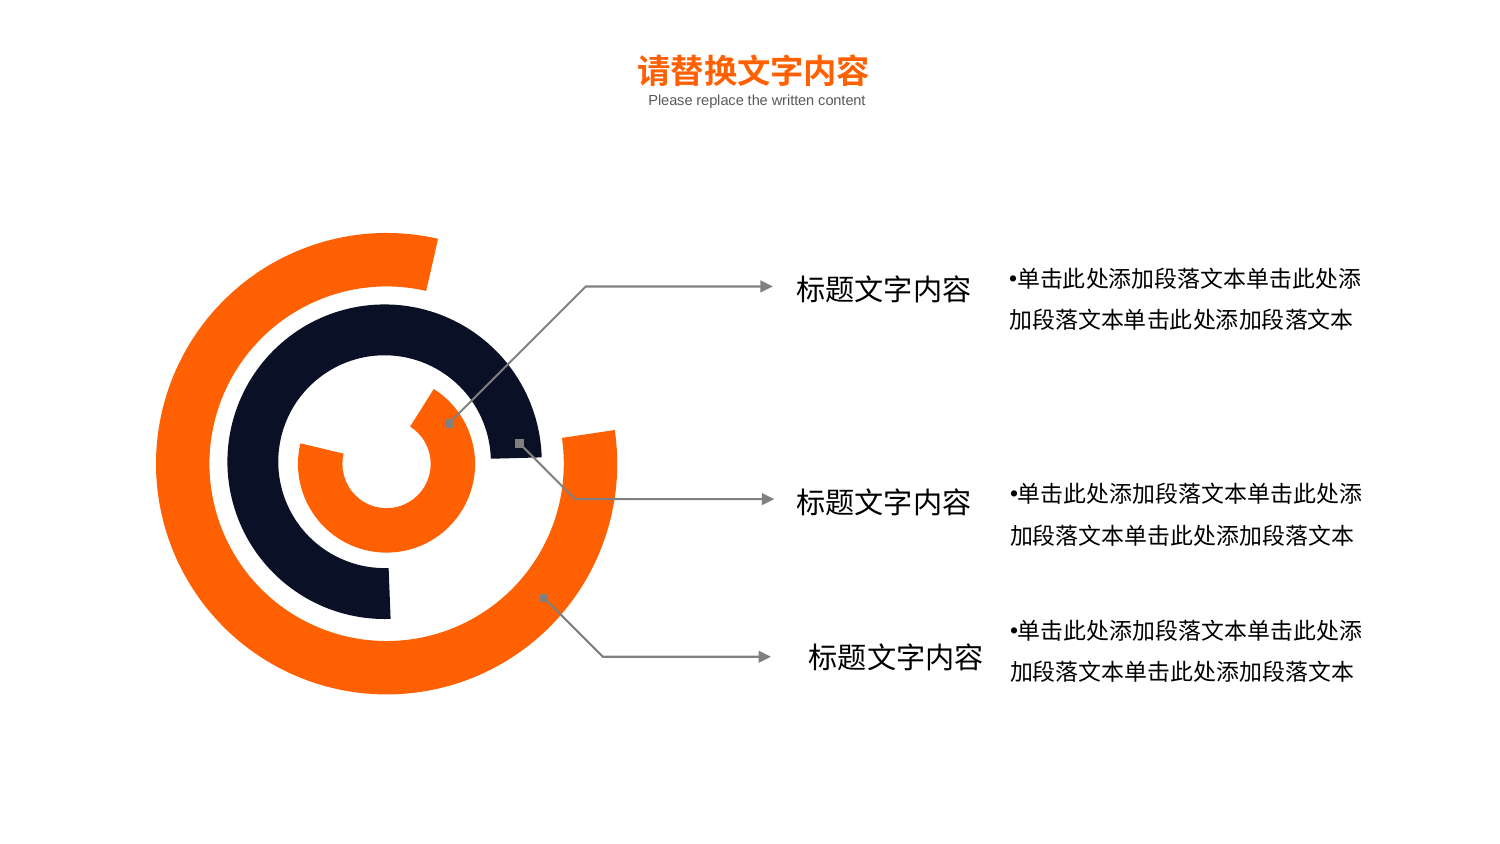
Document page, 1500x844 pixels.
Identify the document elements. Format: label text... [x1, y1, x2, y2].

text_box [449, 243, 1387, 424]
text_box 请替换文字内容 [622, 42, 886, 98]
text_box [519, 443, 1388, 553]
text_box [543, 595, 1388, 690]
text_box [155, 233, 618, 695]
text_box Please replace the written content [633, 98, 881, 116]
